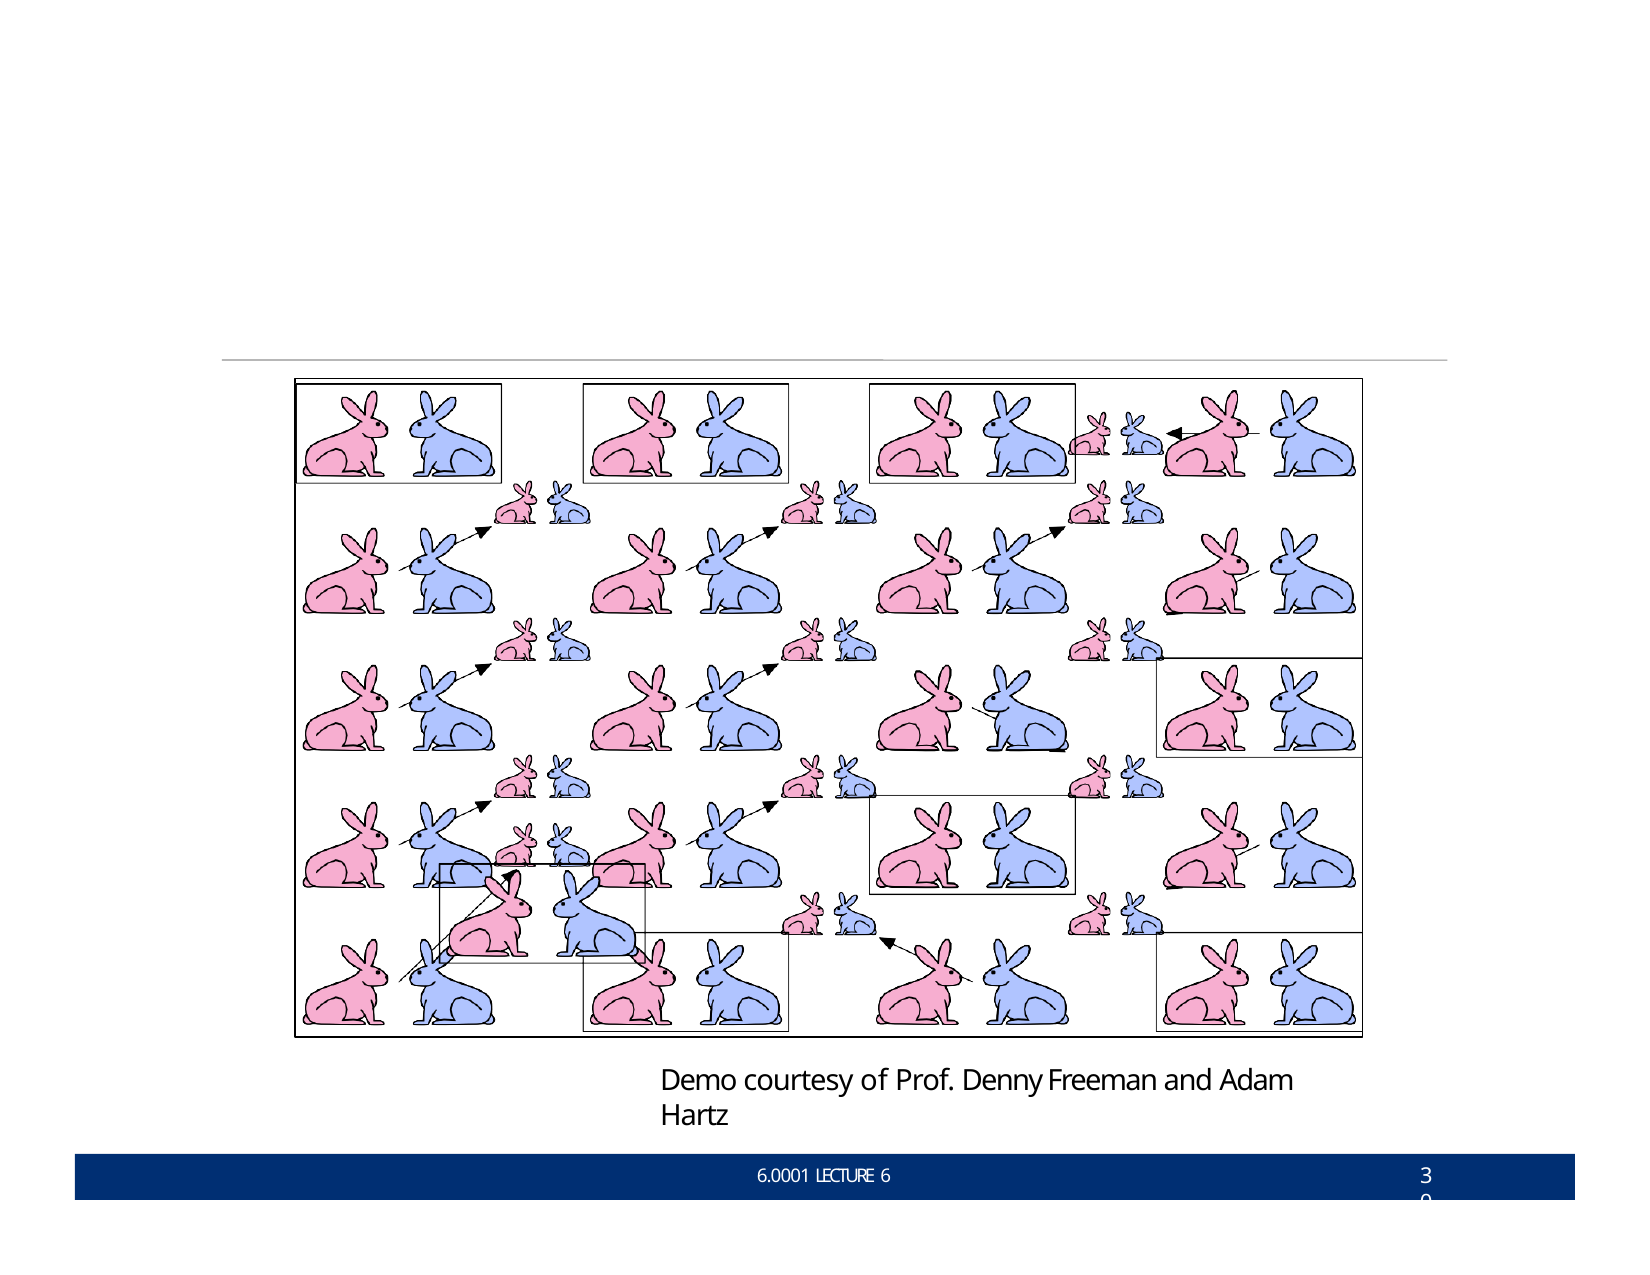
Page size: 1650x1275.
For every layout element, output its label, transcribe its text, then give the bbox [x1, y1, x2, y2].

text_box [1120, 390, 1363, 1032]
text_box Demo courtesy of Prof. Denny Freeman and Adam Hartz [658, 1058, 1329, 1131]
text_box 30 [1418, 1160, 1445, 1215]
text_box [833, 383, 1111, 1025]
text_box [295, 383, 824, 1032]
text_box [294, 378, 1363, 1038]
footer 6.0001 LECTURE 6 [754, 1162, 897, 1275]
